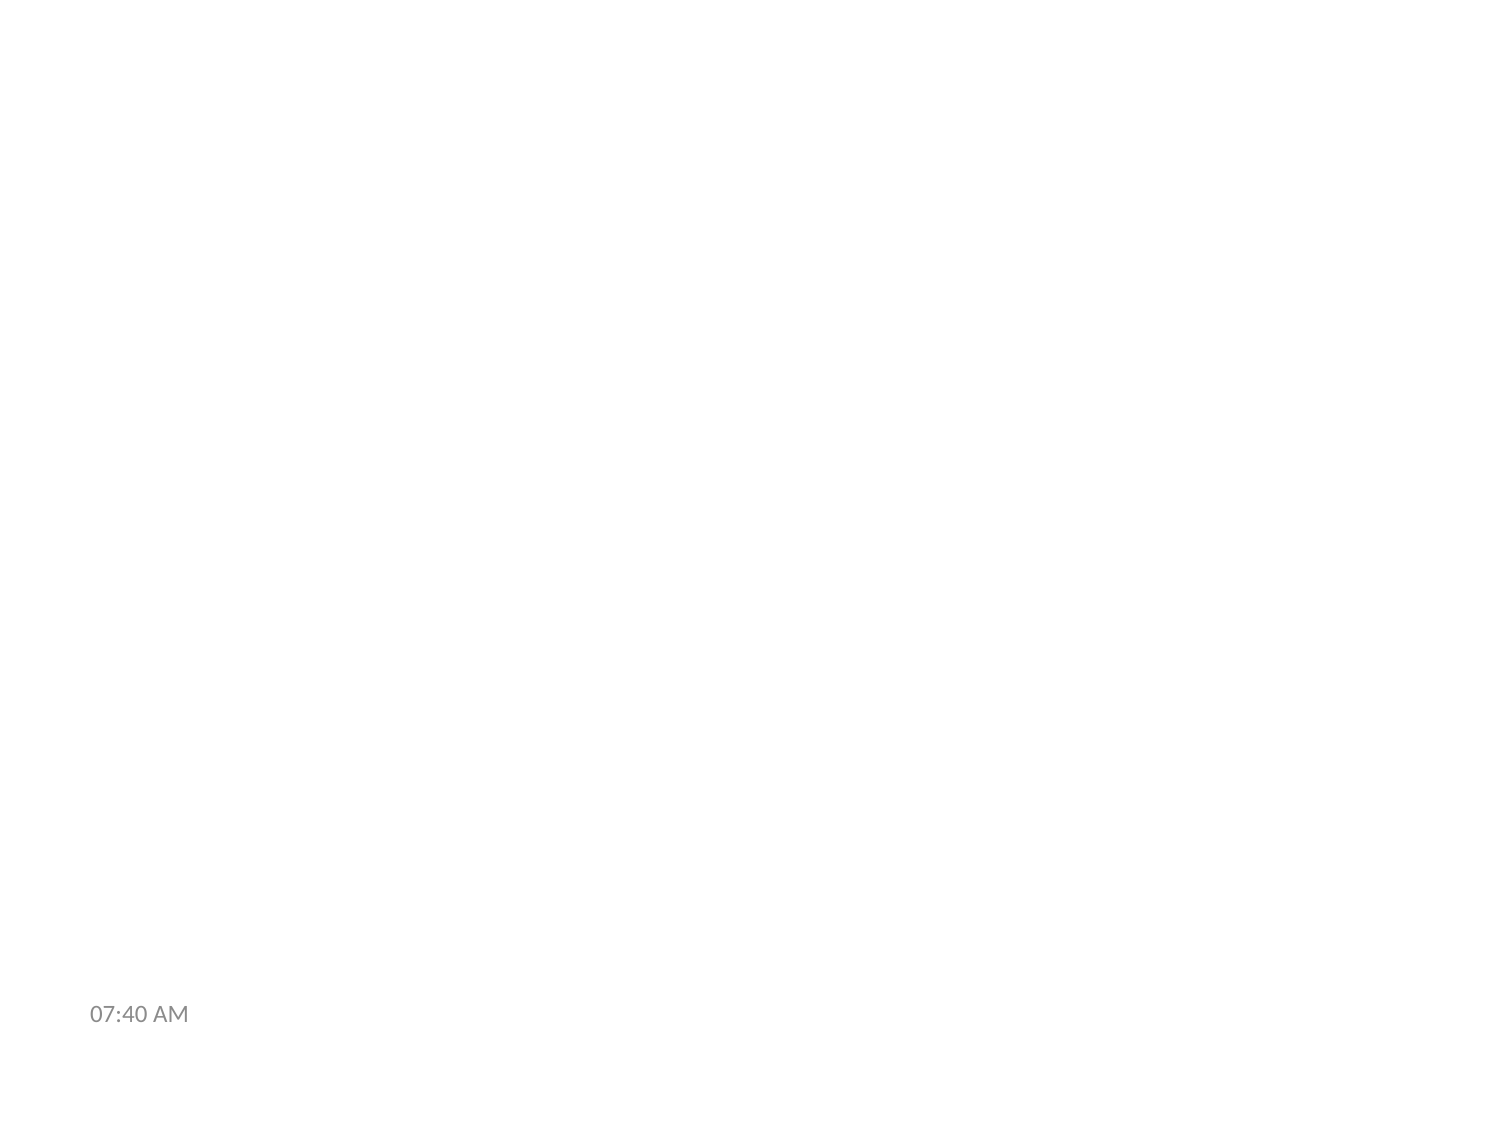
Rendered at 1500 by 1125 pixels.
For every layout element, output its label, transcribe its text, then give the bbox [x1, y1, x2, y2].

text_box 3:35 PM [75, 982, 425, 1043]
